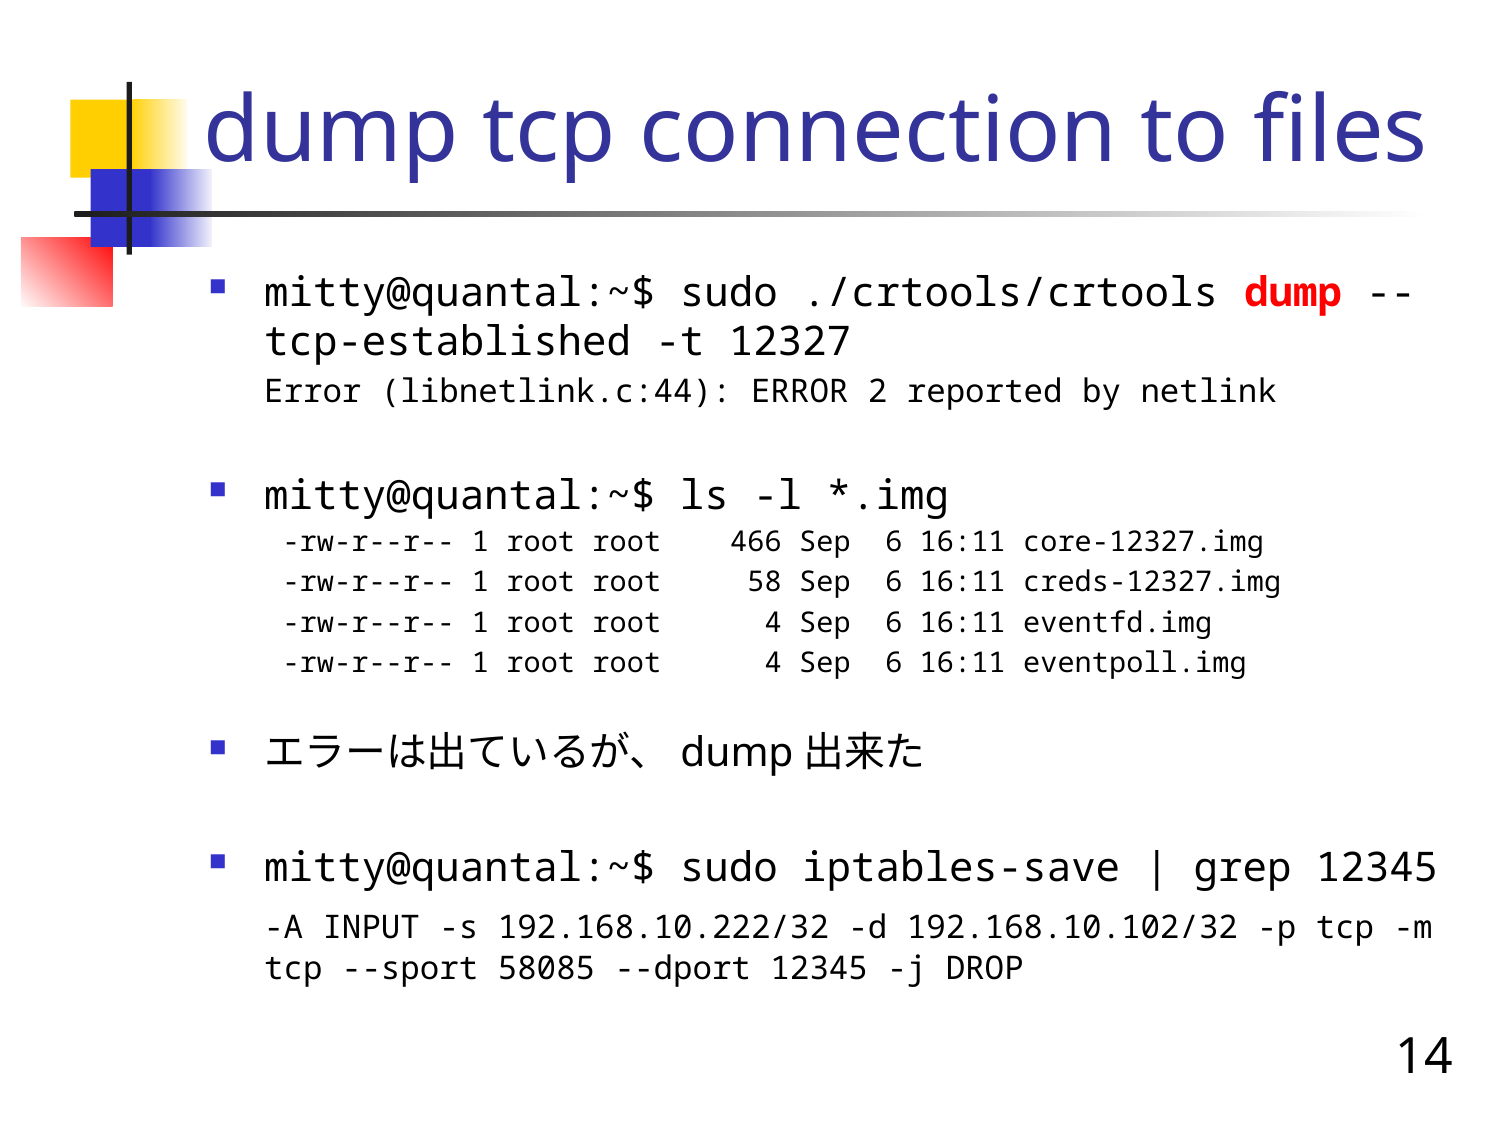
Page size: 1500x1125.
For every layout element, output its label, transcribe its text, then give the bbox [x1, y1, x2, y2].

list mitty@quantal:~$ sudo ./crtools/crtools dump --tcp-established -t 12327 Error (libnetlink.c:44): ERROR 2 reported by netlink mitty@quantal:~$ ls -l *.img -rw-r--r-- 1 root root 466 Sep 6 16:11 core-12327.img -rw-r--r-- 1 root root 58 Sep 6 16:11 creds-12327.img -rw-r--r-- 1 root root 4 Sep 6 16:11 eventfd.img -rw-r--r-- 1 root root 4 Sep 6 16:11 eventpoll.img エラーは出ているが、dump出来た mitty@quantal:~$ sudo iptables-save | grep 12345 -A INPUT -s 192.168.10.222/32 -d 192.168.10.102/32 -p tcp -m tcp --sport 58085 --dport 12345 -j DROP [193, 257, 1470, 1007]
slide_number 14 [1154, 1023, 1468, 1100]
title dump tcp connection to files [188, 34, 1468, 188]
